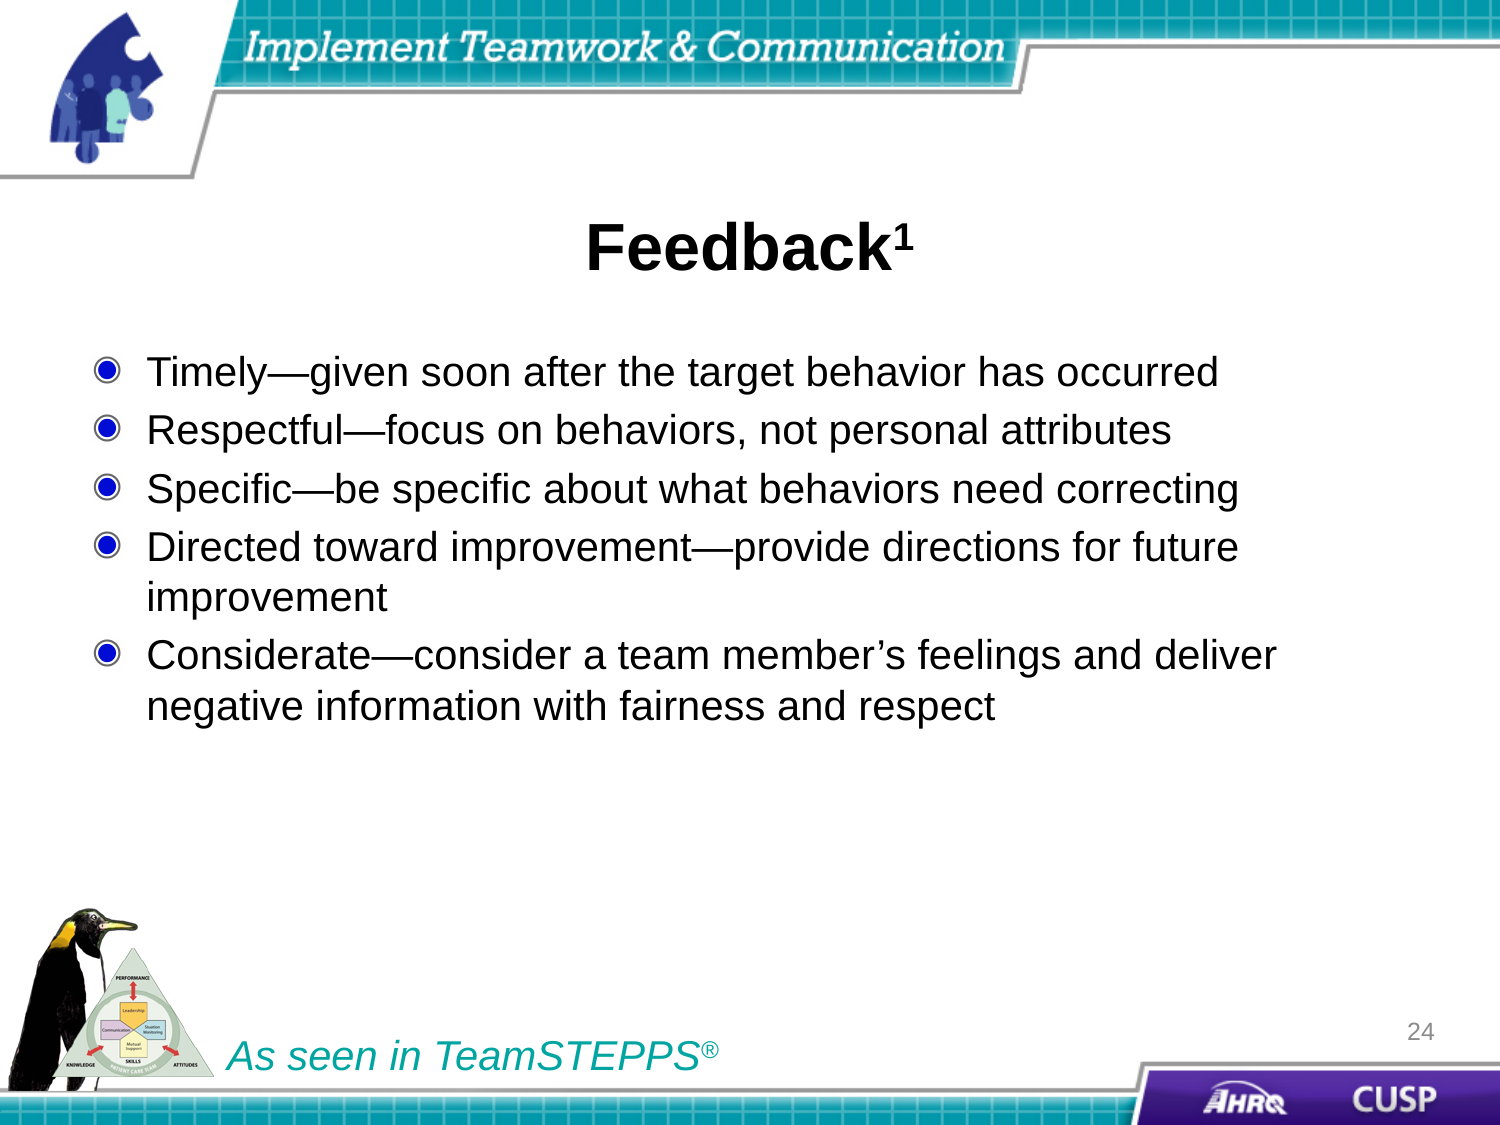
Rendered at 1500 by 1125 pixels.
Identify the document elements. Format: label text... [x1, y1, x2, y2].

list Timely—given soon after the target behavior has occurred Respectful—focus on behaviors, not personal attributes Specific—be specific about what behaviors need correcting Directed toward improvement—provide directions for future improvement Considerate—consider a team member’s feelings and deliver negative information with fairness and respect [74, 337, 1426, 1026]
text_box As seen in TeamSTEPPS® [226, 1021, 813, 1087]
title Feedback1 [74, 149, 1426, 337]
slide_number 24 [1100, 999, 1450, 1060]
picture [0, 0, 1500, 1125]
